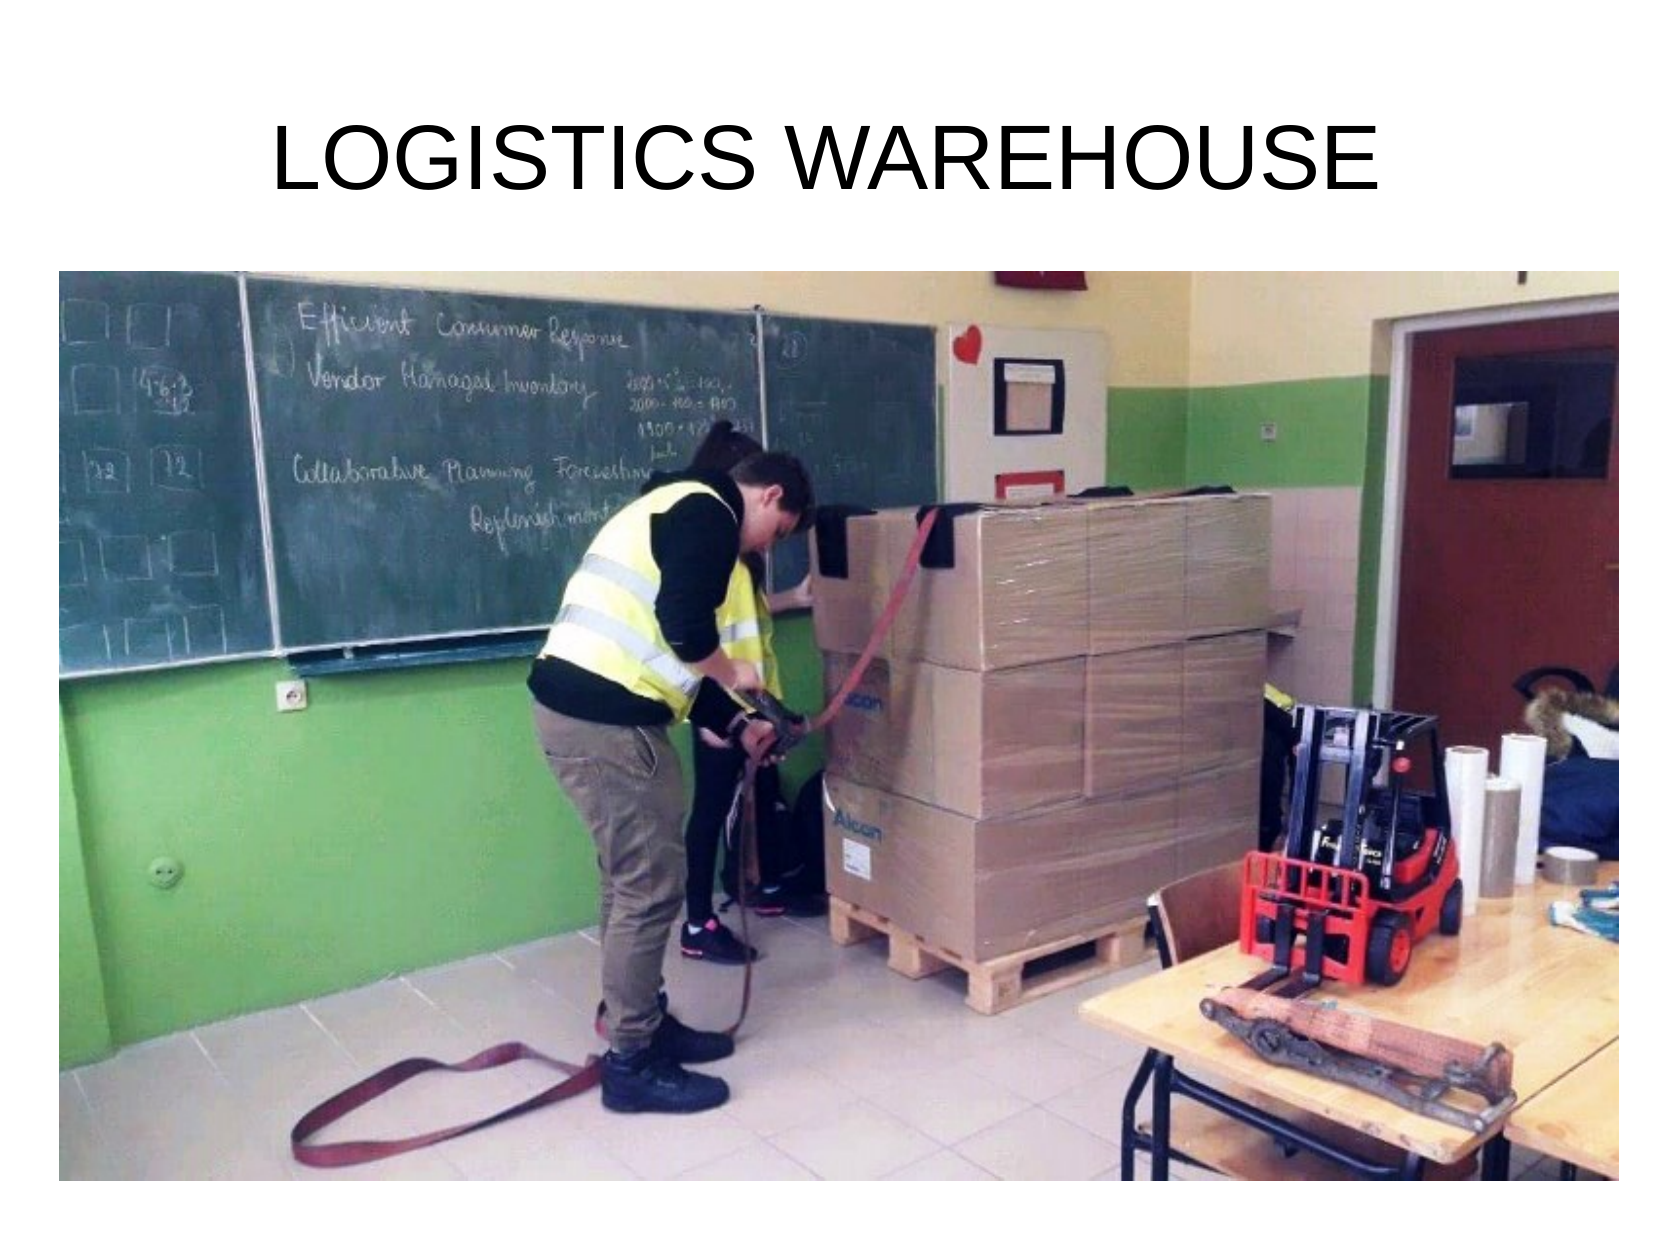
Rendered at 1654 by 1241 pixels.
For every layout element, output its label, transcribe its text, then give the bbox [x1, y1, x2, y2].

title LOGISTICS WAREHOUSE [82, 49, 1571, 257]
picture [58, 271, 1619, 1182]
